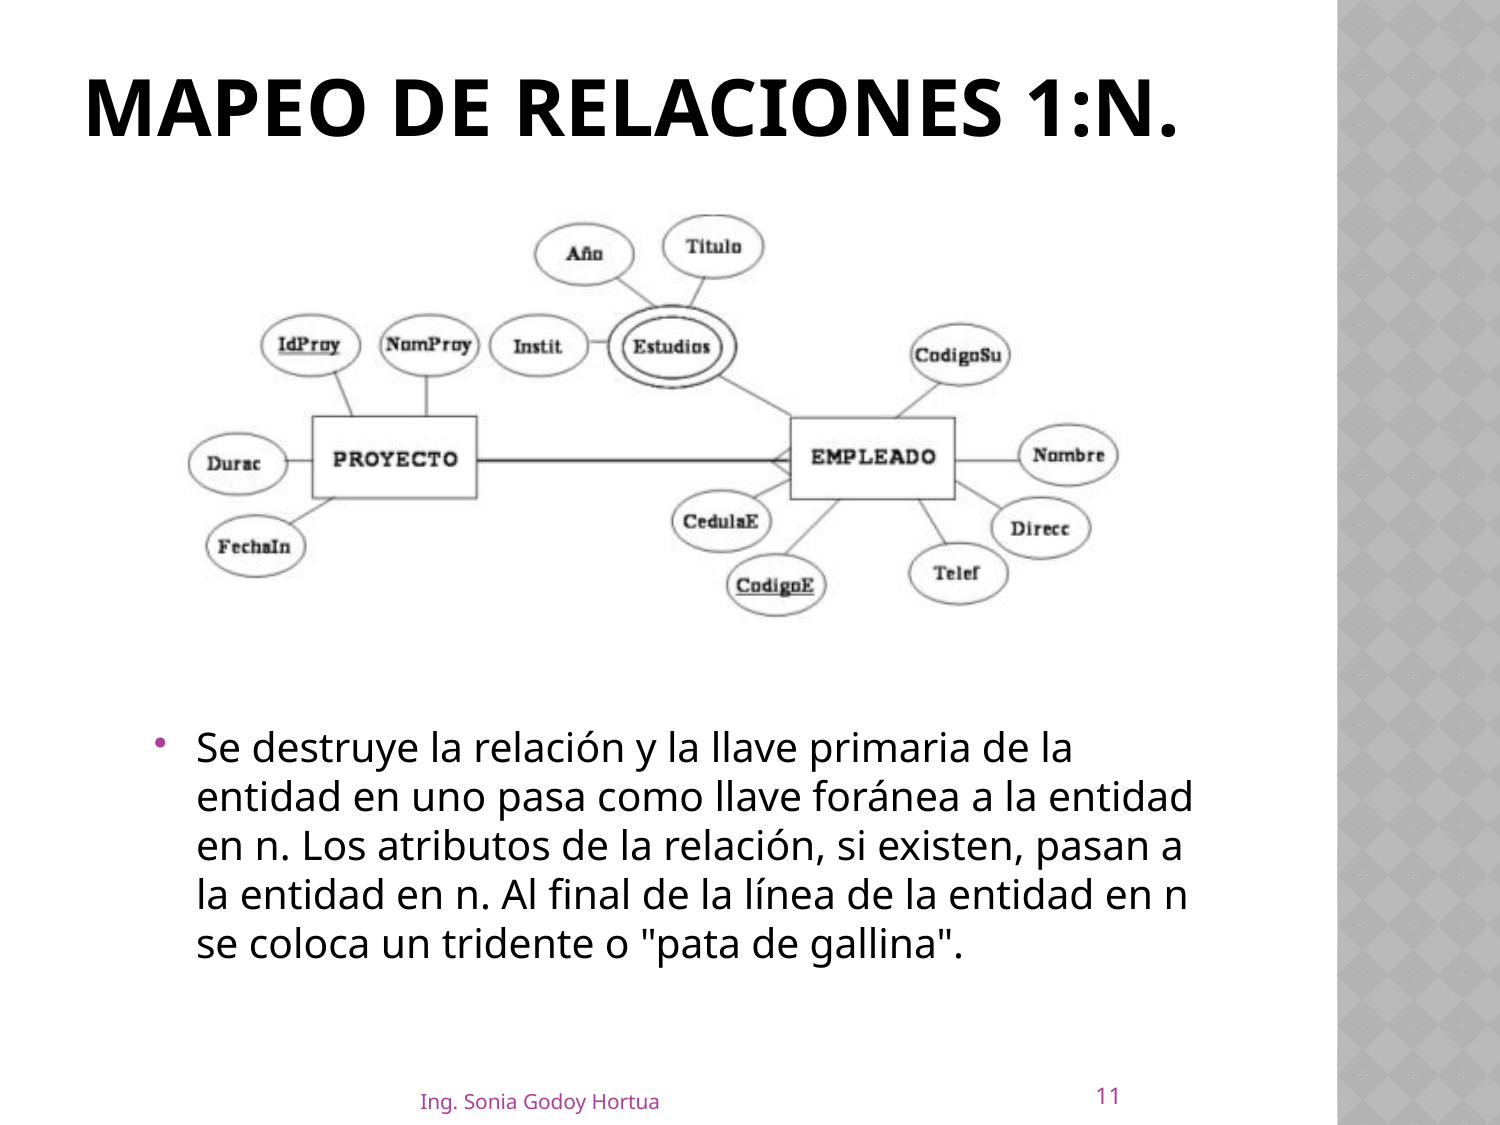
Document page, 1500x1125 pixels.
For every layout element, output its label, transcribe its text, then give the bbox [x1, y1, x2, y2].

slide_number 11 [1025, 1075, 1122, 1113]
title Mapeo de relaciones 1:n. [75, 52, 1263, 153]
list Se destruye la relación y la llave primaria de la entidad en uno pasa como llave foránea a la entidad en n. Los atributos de la relación, si existen, pasan a la entidad en n. Al final de la línea de la entidad en n se coloca un tridente o "pata de gallina". [140, 714, 1231, 1043]
footer Ing. Sonia Godoy Hortua [75, 1075, 675, 1114]
picture [161, 198, 1131, 634]
